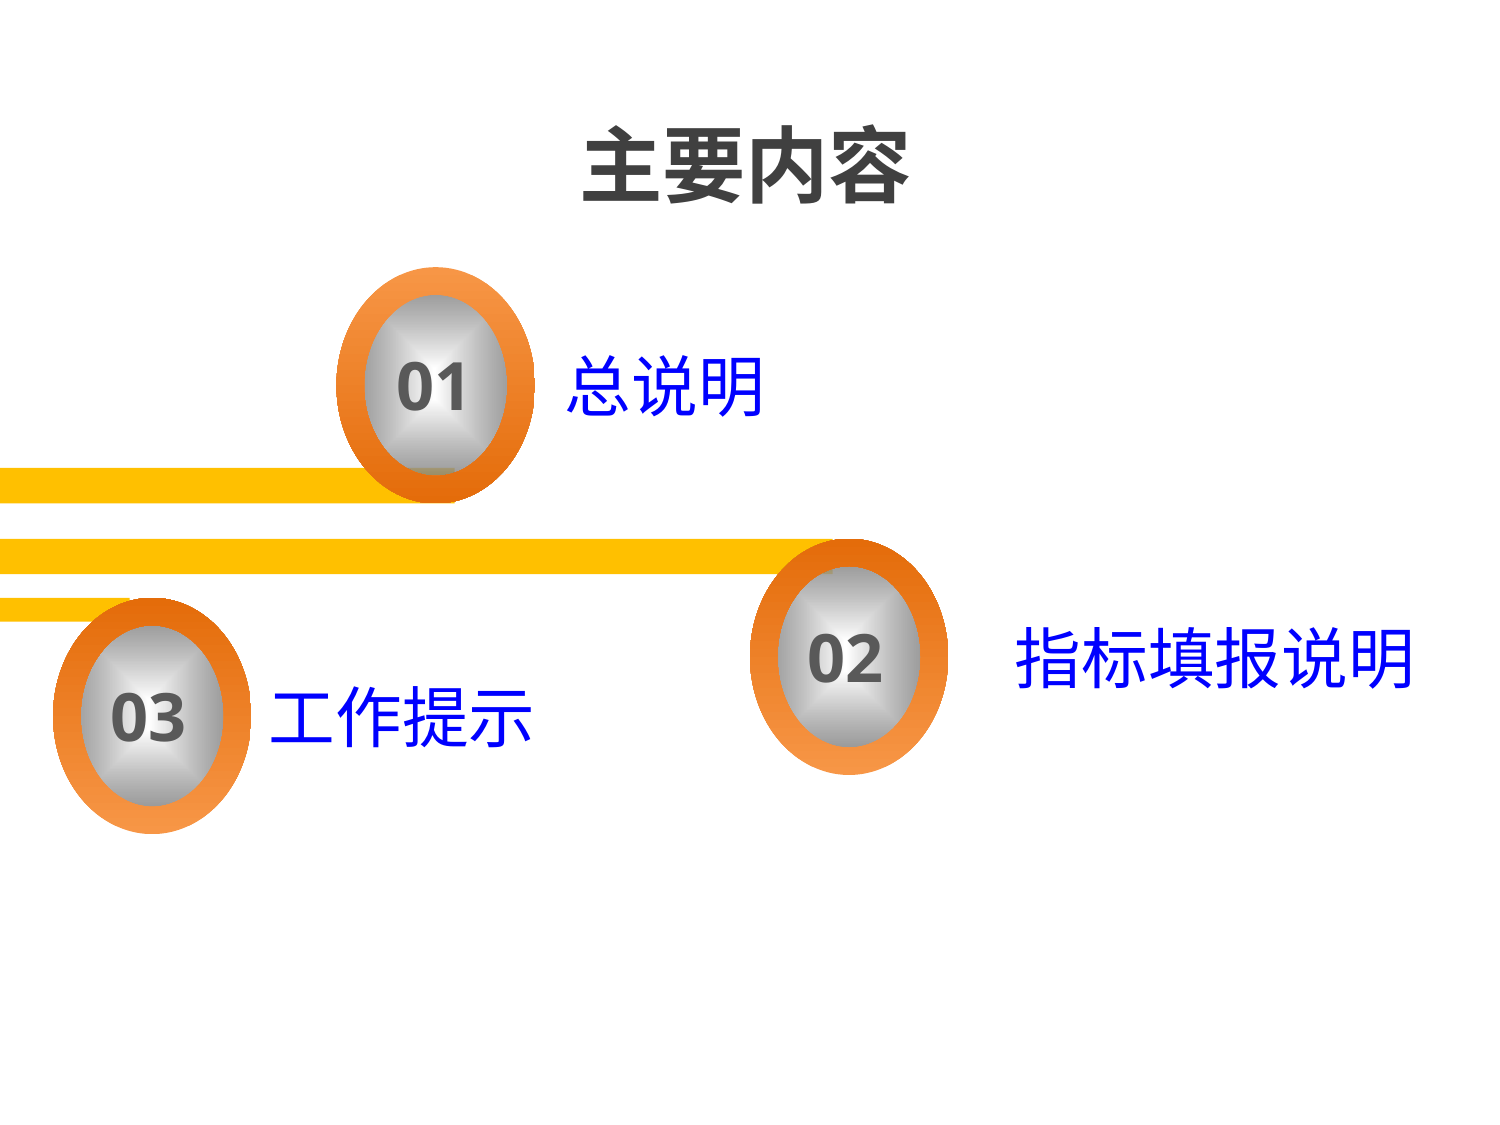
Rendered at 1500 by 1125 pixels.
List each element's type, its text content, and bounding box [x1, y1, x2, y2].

text_box [0, 466, 457, 505]
text_box [747, 536, 951, 778]
text_box [50, 595, 253, 837]
text_box 02 [780, 569, 918, 745]
text_box 总说明 [550, 337, 781, 433]
text_box [0, 597, 130, 622]
text_box 03 [83, 628, 221, 804]
text_box 01 [365, 295, 507, 475]
text_box [0, 537, 834, 576]
text_box 指标填报说明 [1000, 609, 1431, 705]
text_box [336, 267, 535, 504]
text_box 工作提示 [253, 668, 551, 763]
text_box 主要内容 [564, 105, 928, 221]
